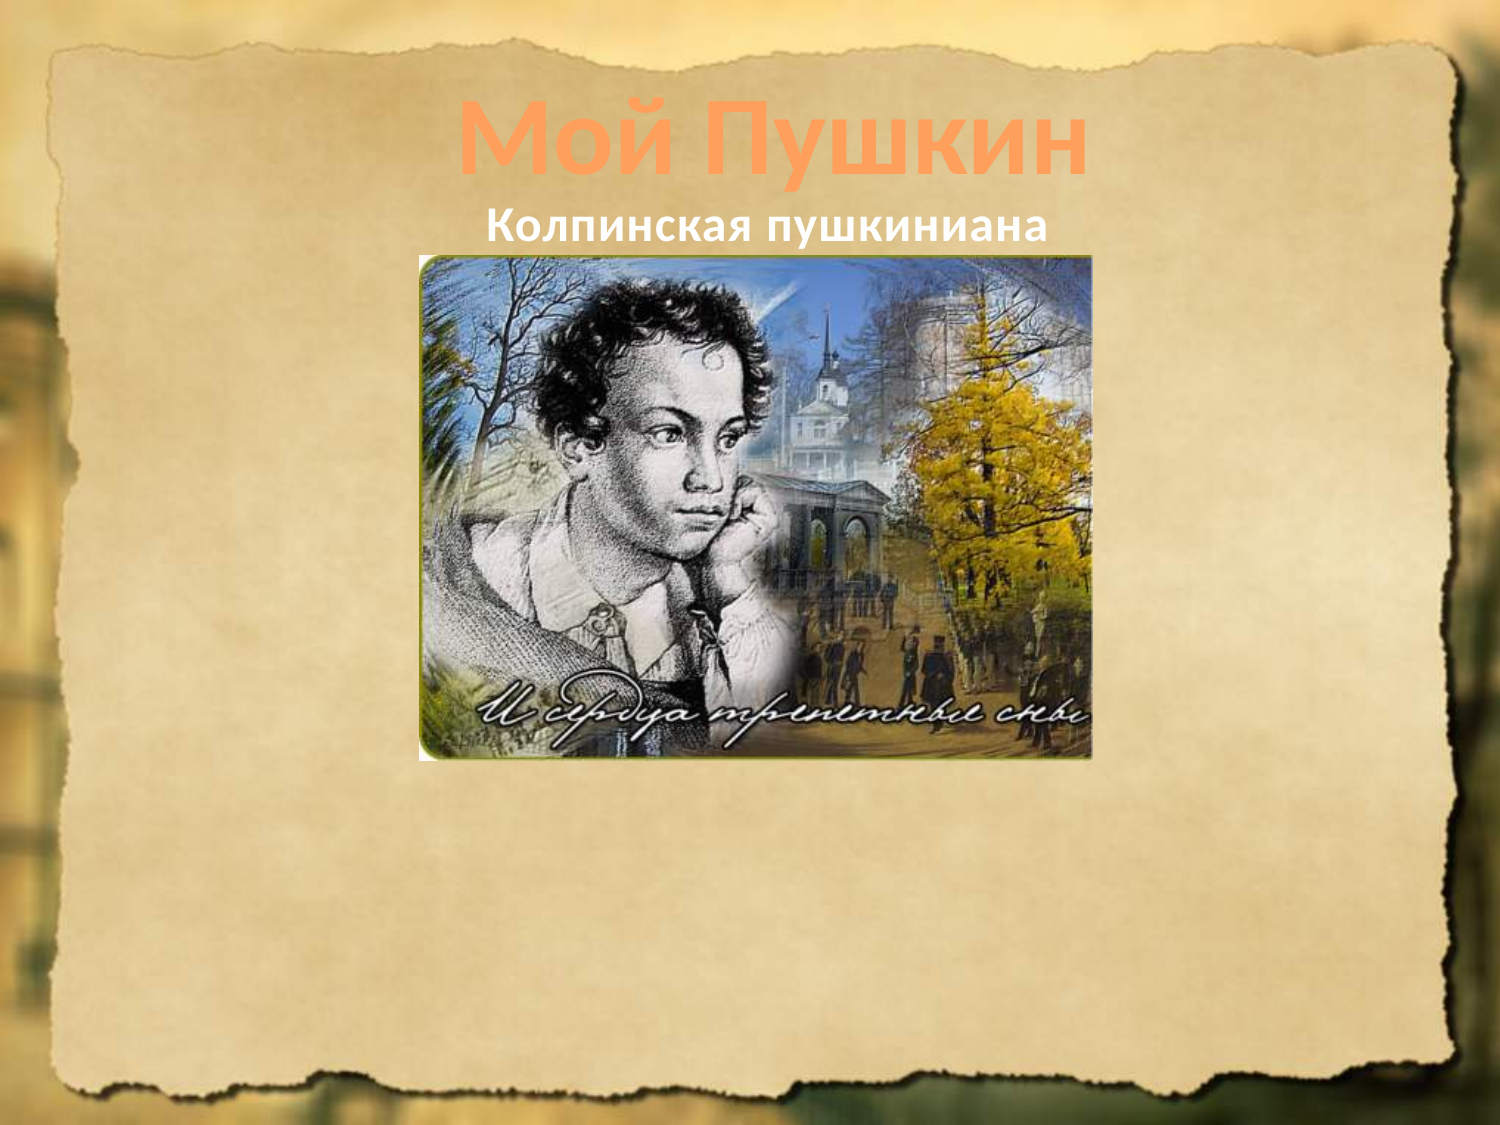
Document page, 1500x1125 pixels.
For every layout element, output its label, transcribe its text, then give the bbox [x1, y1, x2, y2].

text_box Колпинская пушкиниана [395, 184, 1140, 260]
picture [0, 0, 1500, 1125]
text_box Мой Пушкин [324, 54, 1223, 205]
